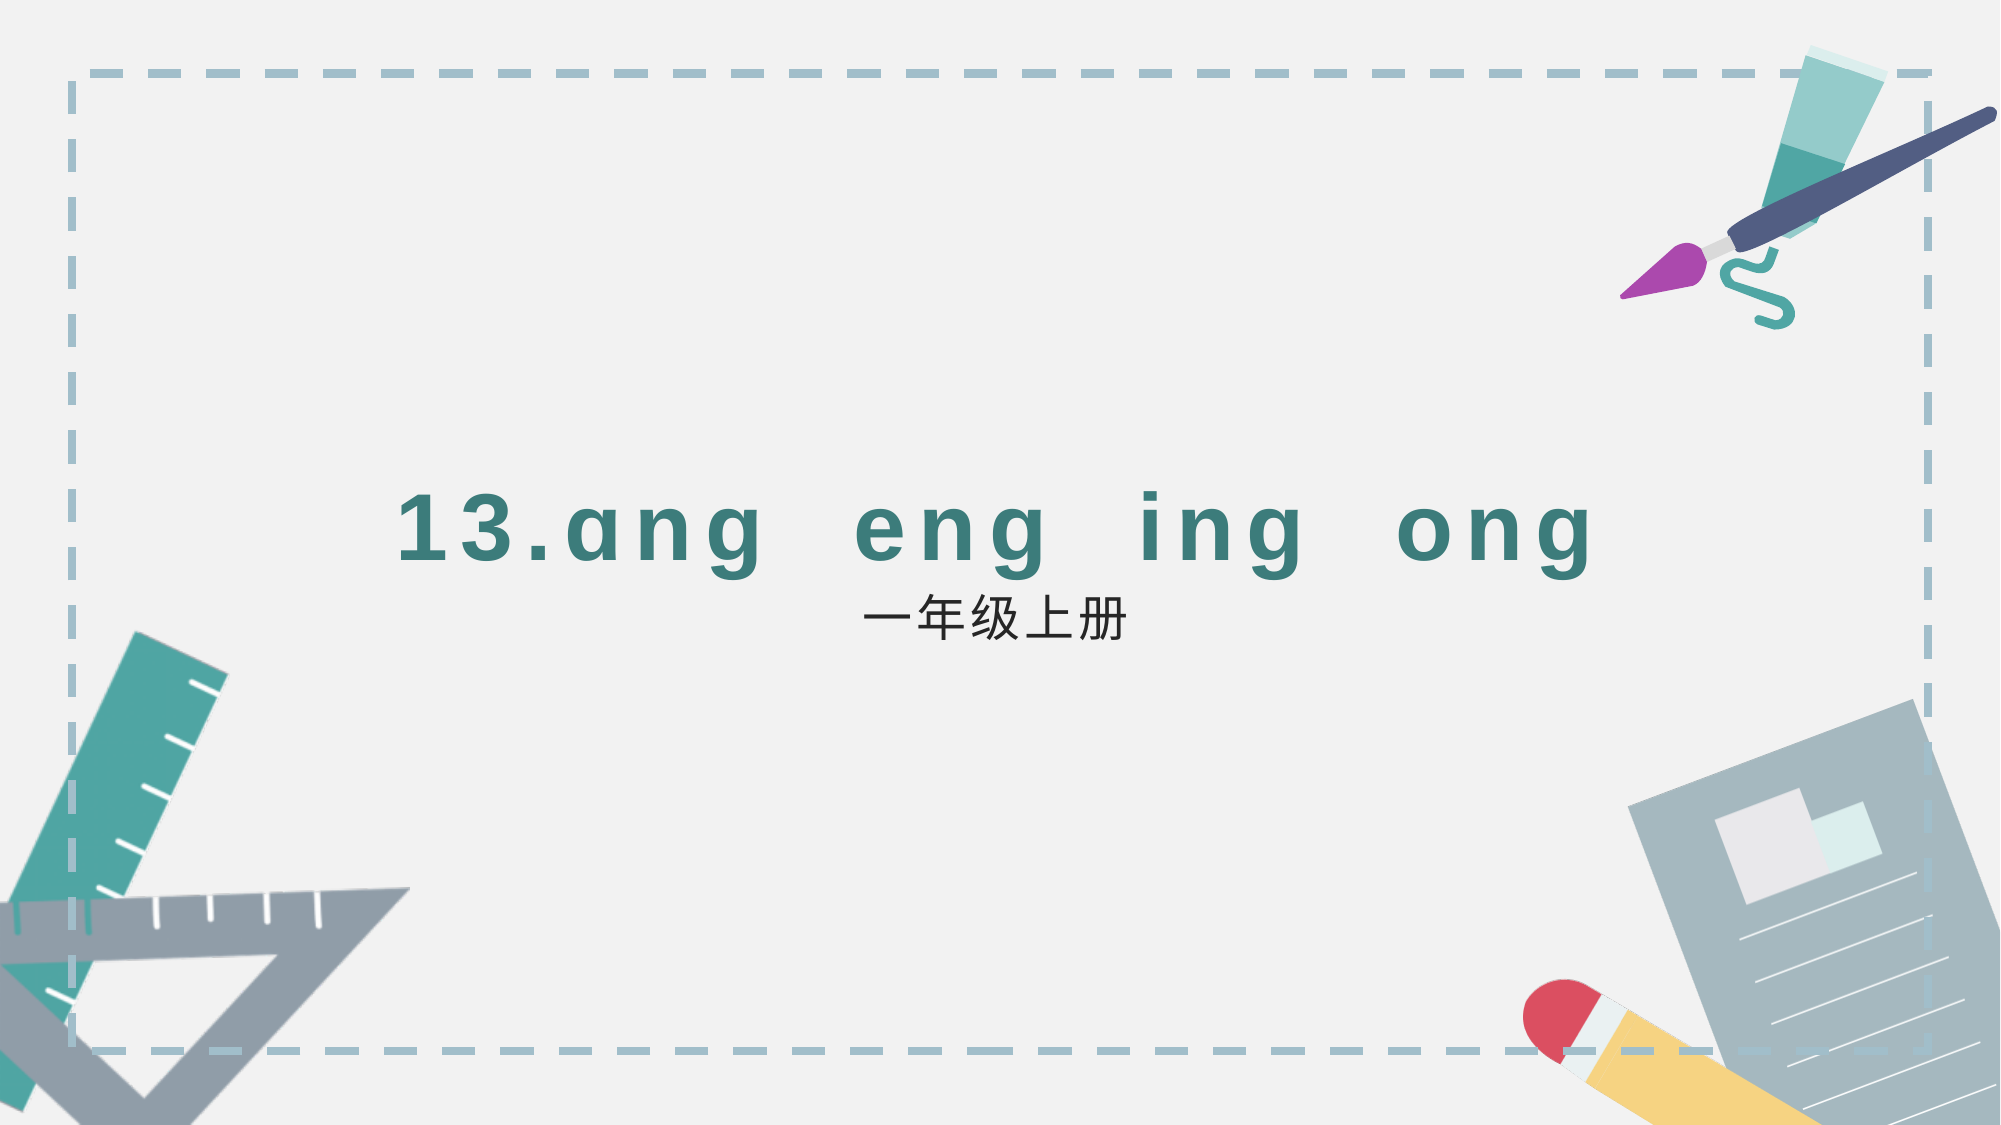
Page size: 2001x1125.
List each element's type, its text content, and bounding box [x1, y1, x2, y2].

text_box 一年级上册 [375, 586, 1616, 783]
text_box 13.ɑnɡ enɡ inɡ onɡ [375, 351, 1616, 580]
picture [0, 611, 410, 1125]
picture [1522, 698, 2001, 1125]
